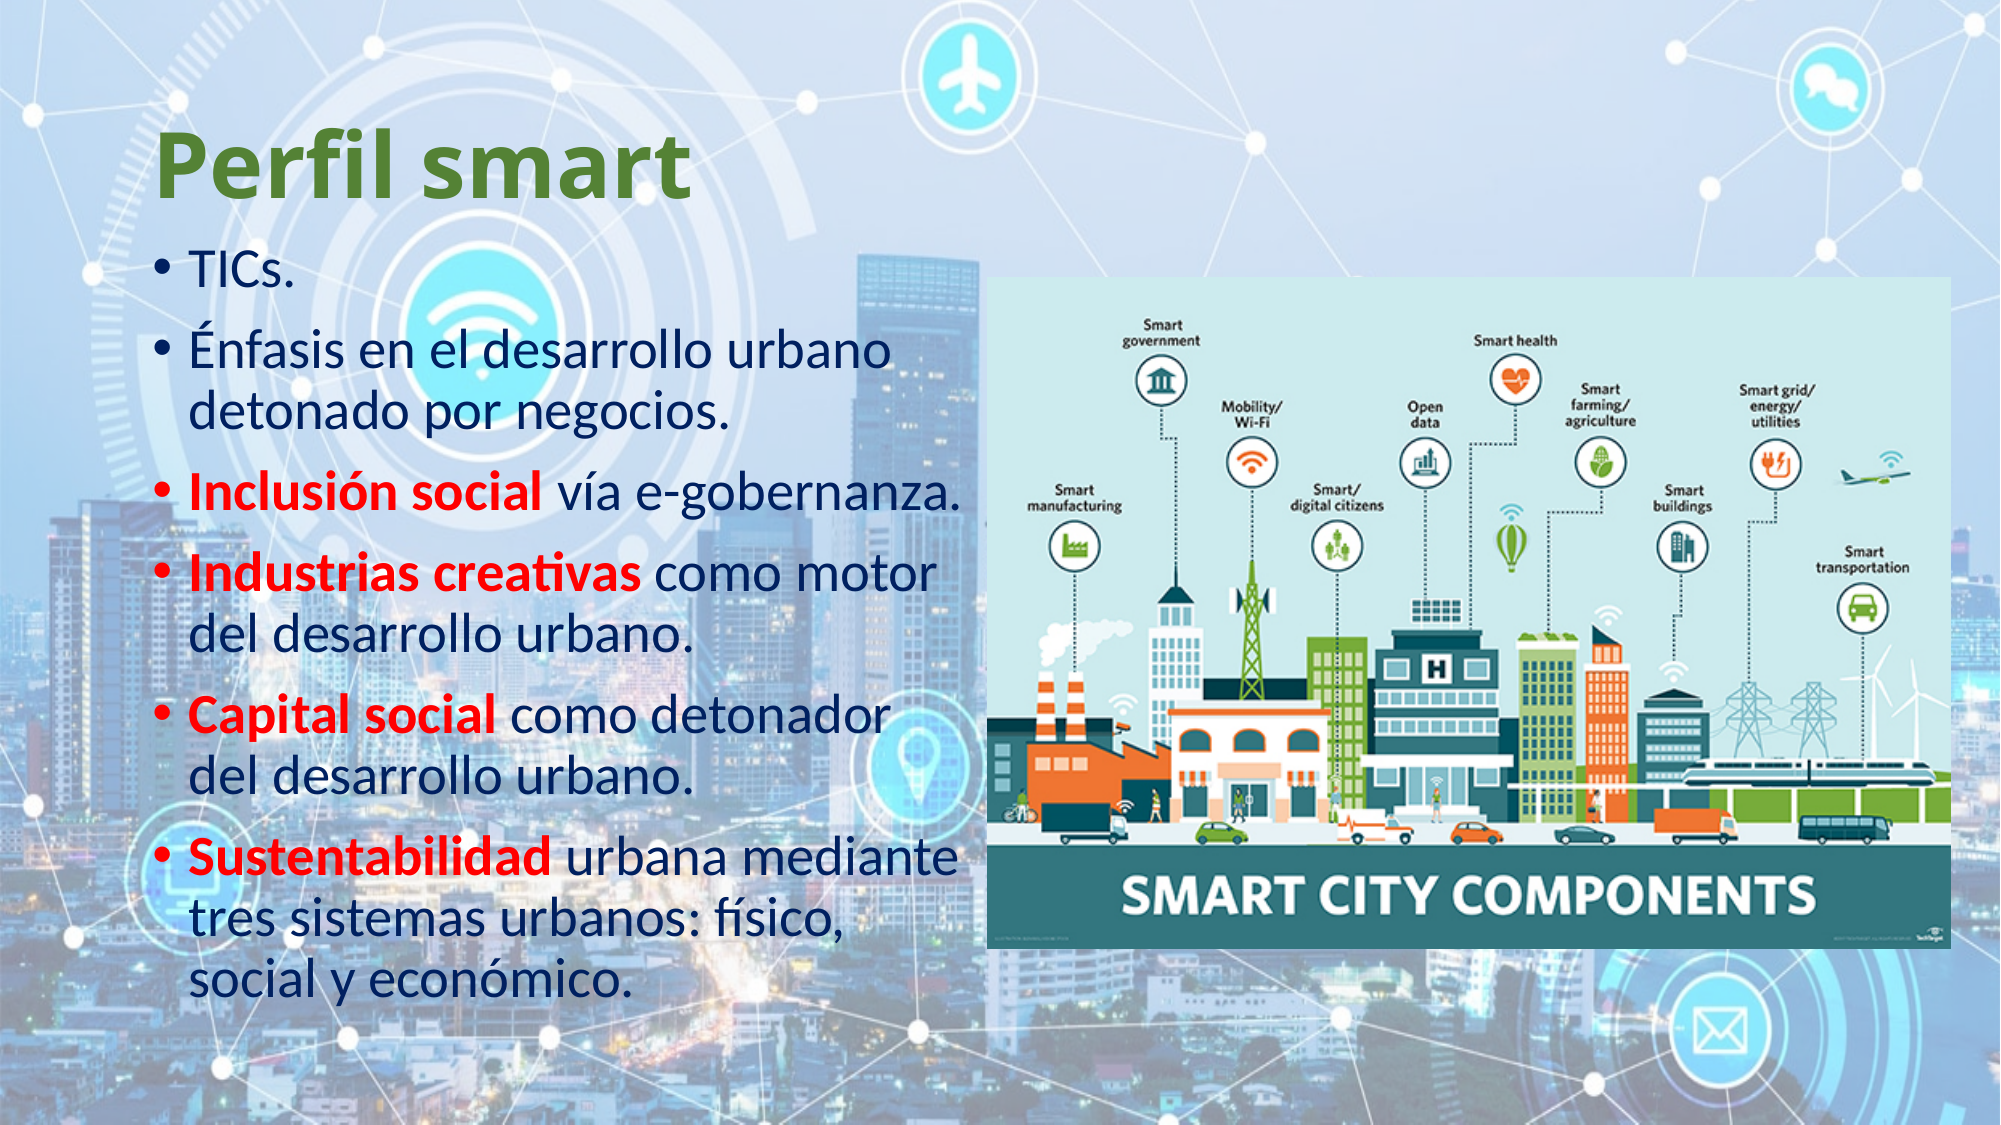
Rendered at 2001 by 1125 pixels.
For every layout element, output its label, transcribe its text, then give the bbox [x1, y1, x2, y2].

list TICs. Énfasis en el desarrollo urbano detonado por negocios. Inclusión social vía e-gobernanza. Industrias creativas como motor del desarrollo urbano. Capital social como detonador del desarrollo urbano. Sustentabilidad urbana mediante tres sistemas urbanos: físico, social y económico. [137, 230, 988, 1062]
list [987, 277, 1951, 949]
title Perfil smart [137, 59, 1863, 277]
